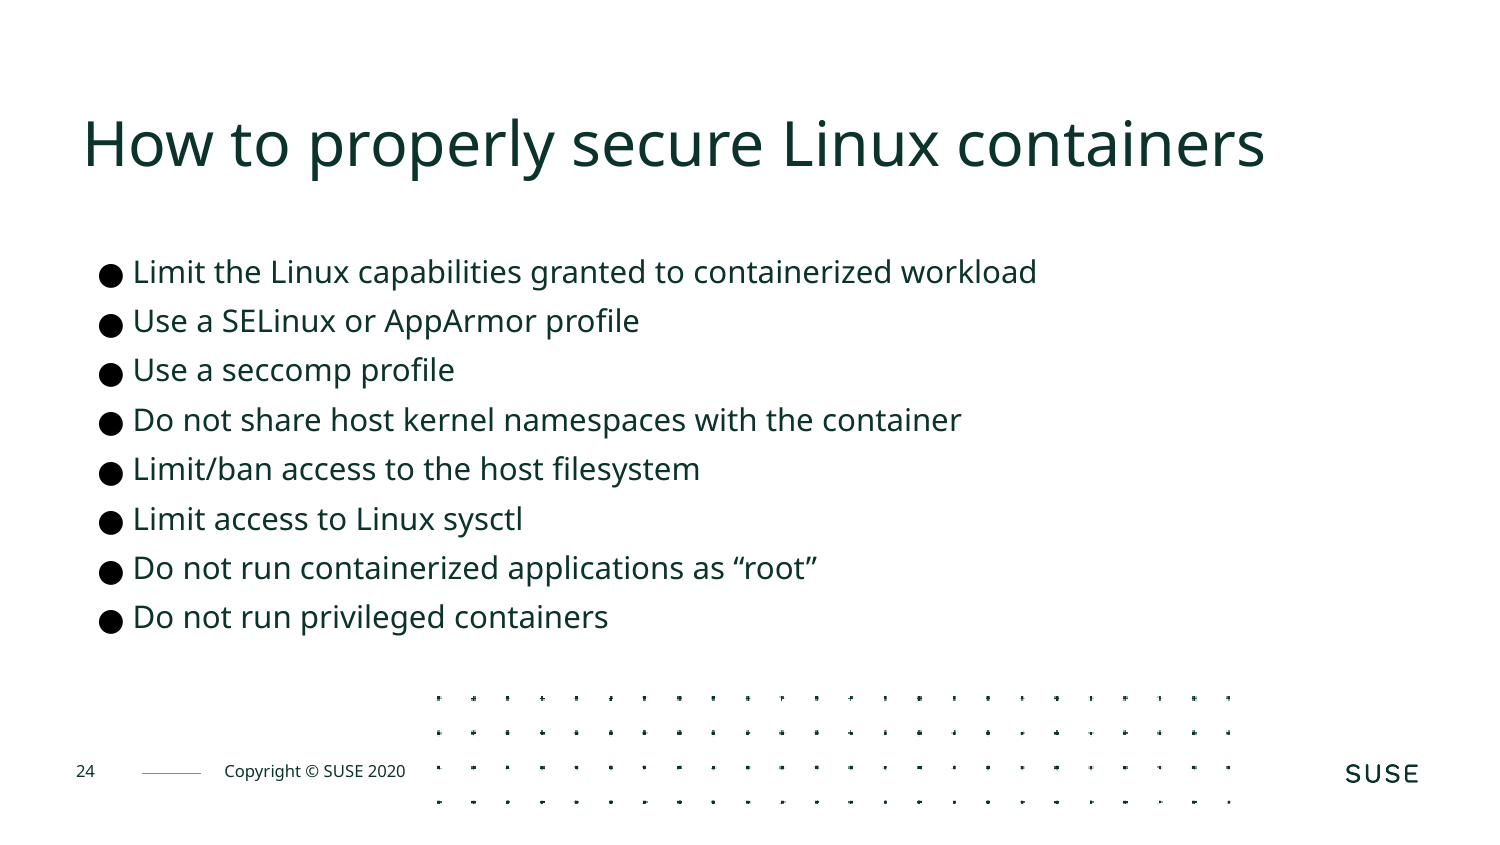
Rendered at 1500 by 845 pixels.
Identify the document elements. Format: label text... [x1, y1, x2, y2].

picture [1346, 764, 1418, 783]
picture [437, 696, 1255, 815]
text_box Limit the Linux capabilities granted to containerized workload Use a SELinux or AppArmor profile Use a seccomp profile Do not share host kernel namespaces with the container Limit/ban access to the host filesystem Limit access to Linux sysctl Do not run containerized applications as “root” Do not run privileged containers [82, 244, 1299, 695]
text_box How to properly secure Linux containers [82, 103, 1453, 260]
